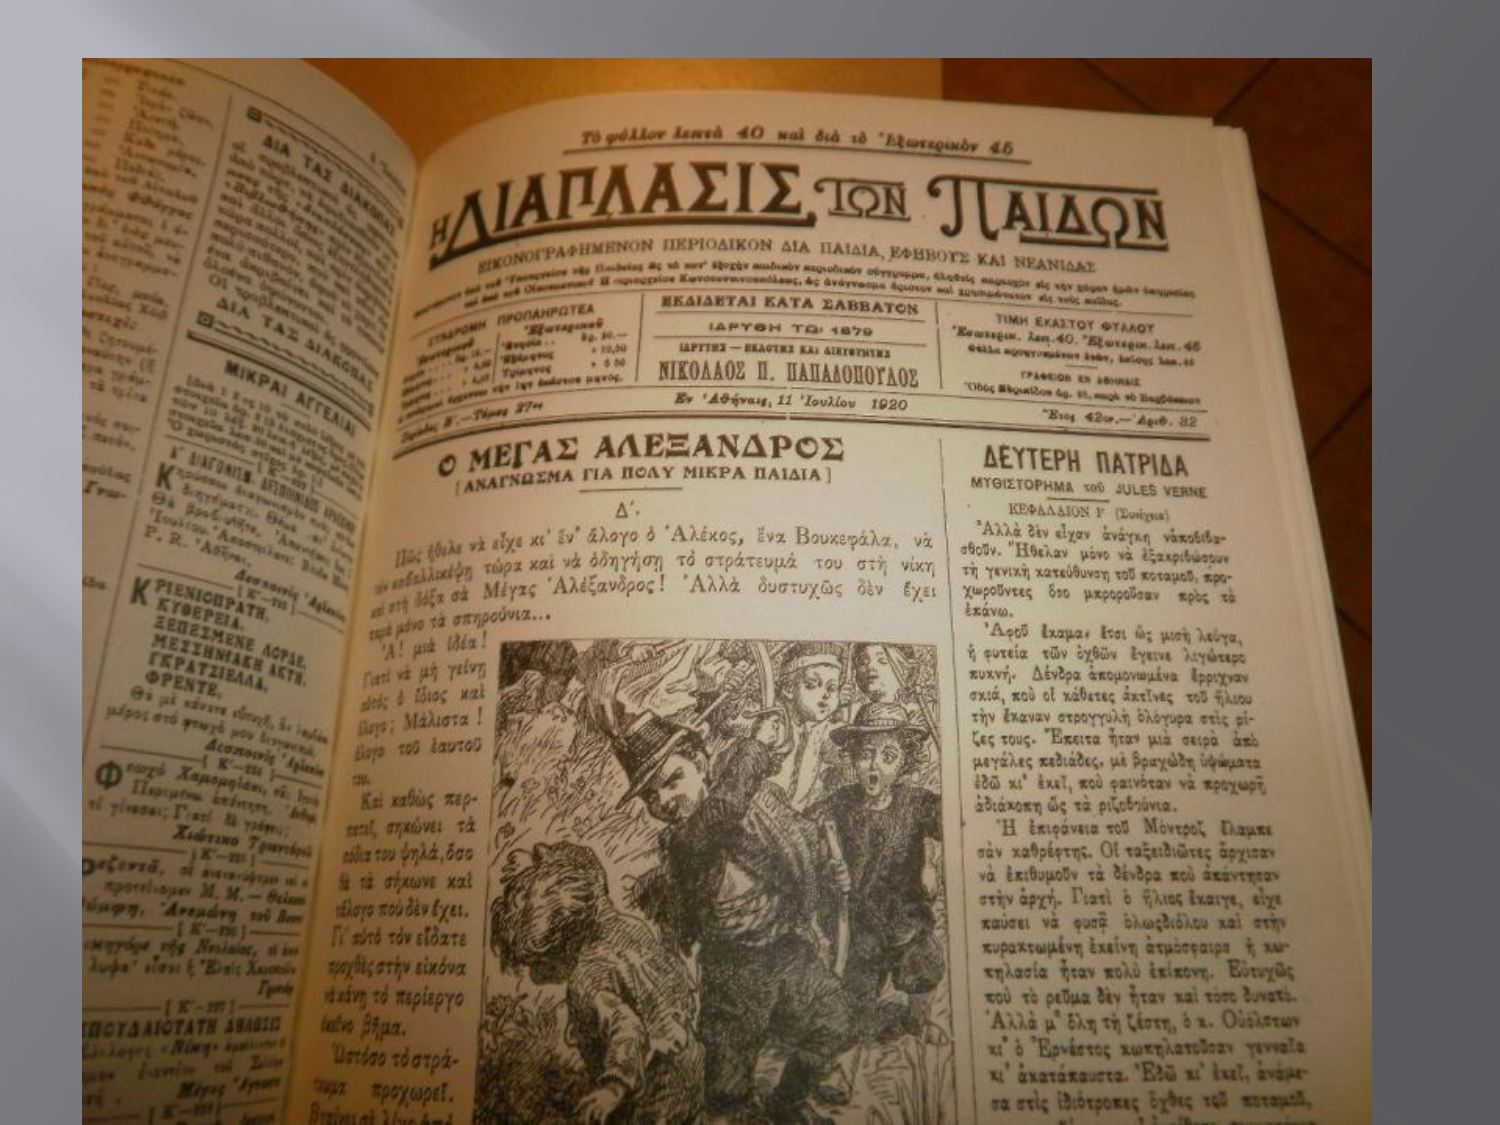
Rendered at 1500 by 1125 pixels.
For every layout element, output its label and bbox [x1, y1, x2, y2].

list [81, 58, 1372, 1125]
